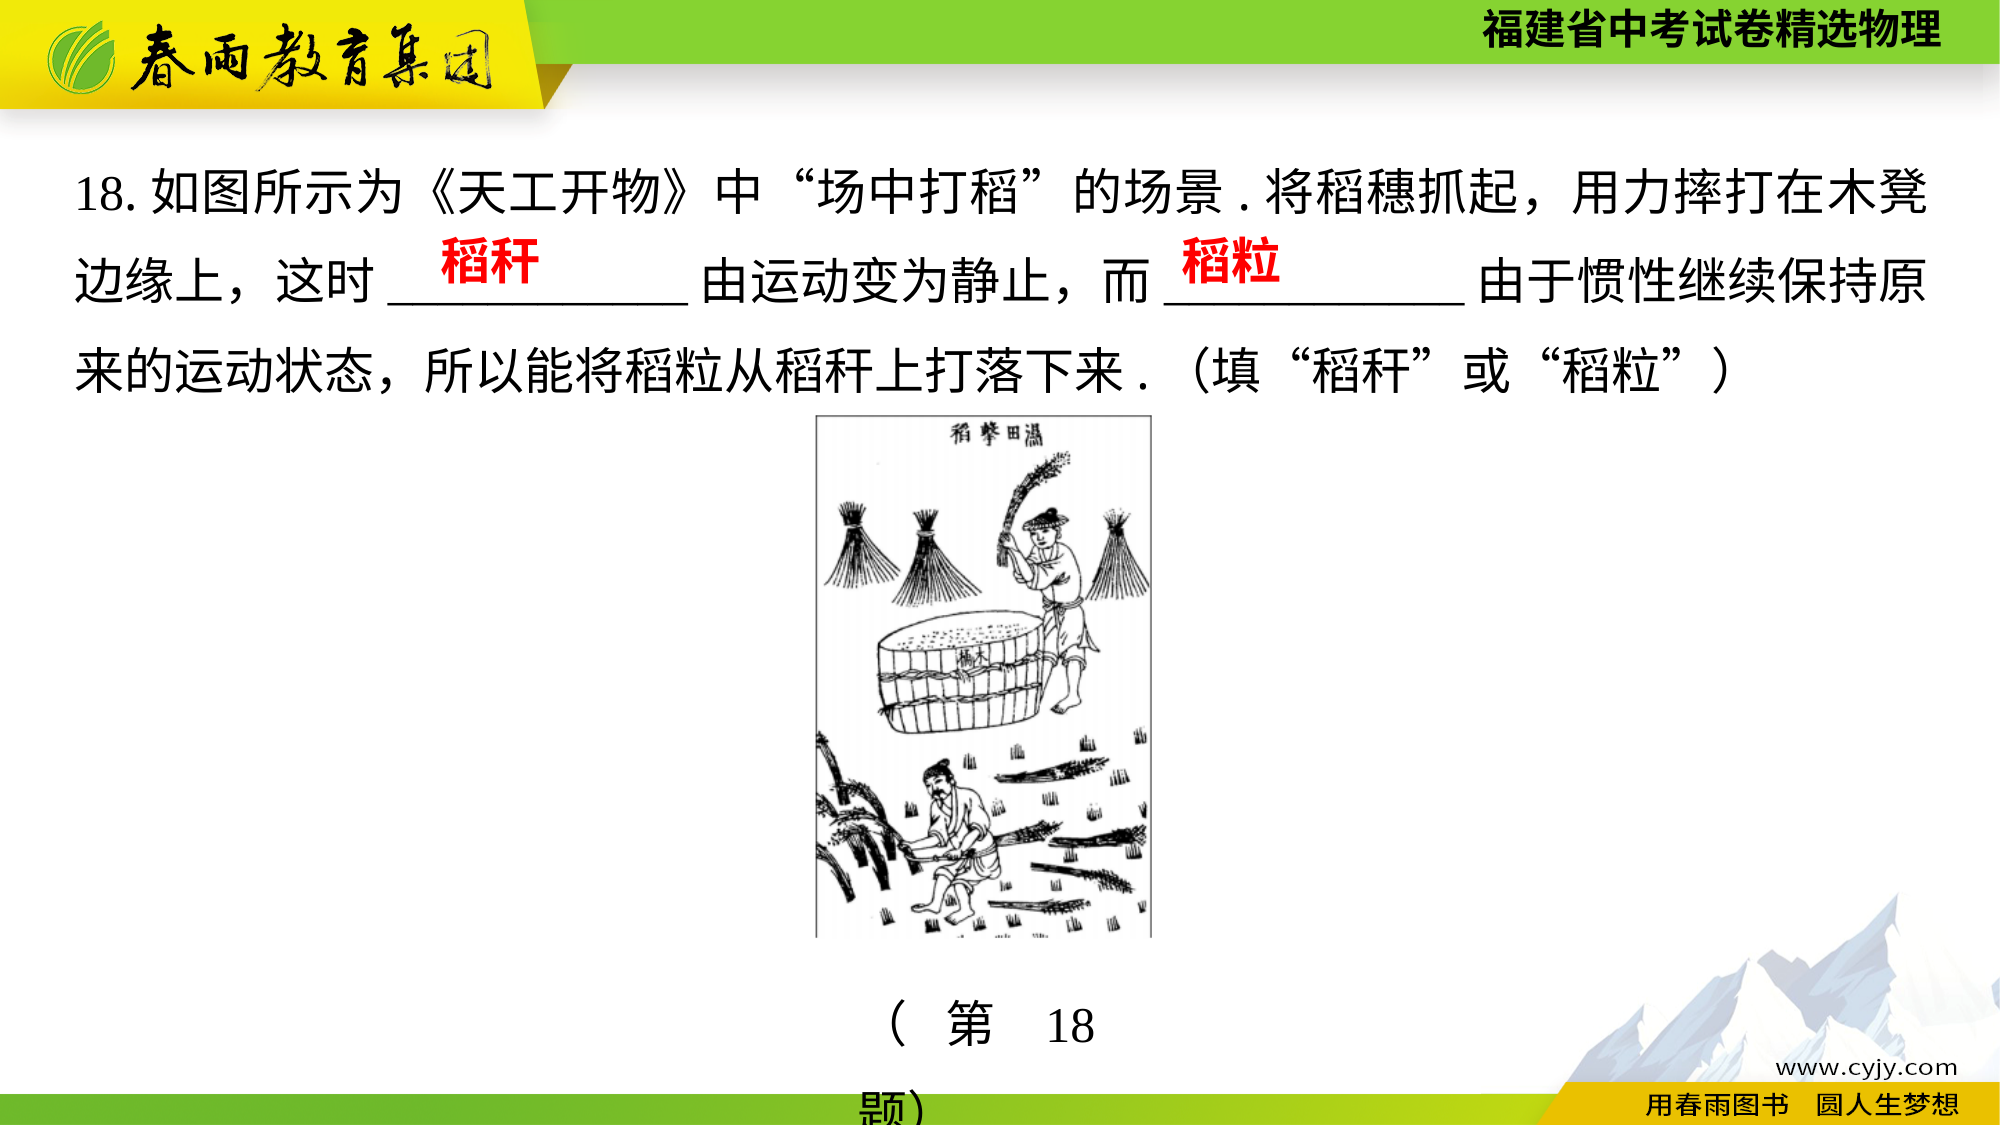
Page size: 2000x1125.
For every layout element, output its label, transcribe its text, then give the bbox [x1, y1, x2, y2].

text_box 稻粒 [1166, 222, 1347, 298]
text_box 稻秆 [375, 222, 606, 298]
text_box （第18题） [842, 975, 1123, 1060]
picture [0, 0, 2000, 1125]
list 18.如图所示为《天工开物》中“场中打稻”的场景.将稻穗抓起，用力摔打在木凳边缘上，这时____________由运动变为静止，而____________由于惯性继续保持原来的运动状态，所以能将稻粒从稻秆上打落下来.（填“稻秆”或“稻粒”） [59, 122, 1944, 399]
